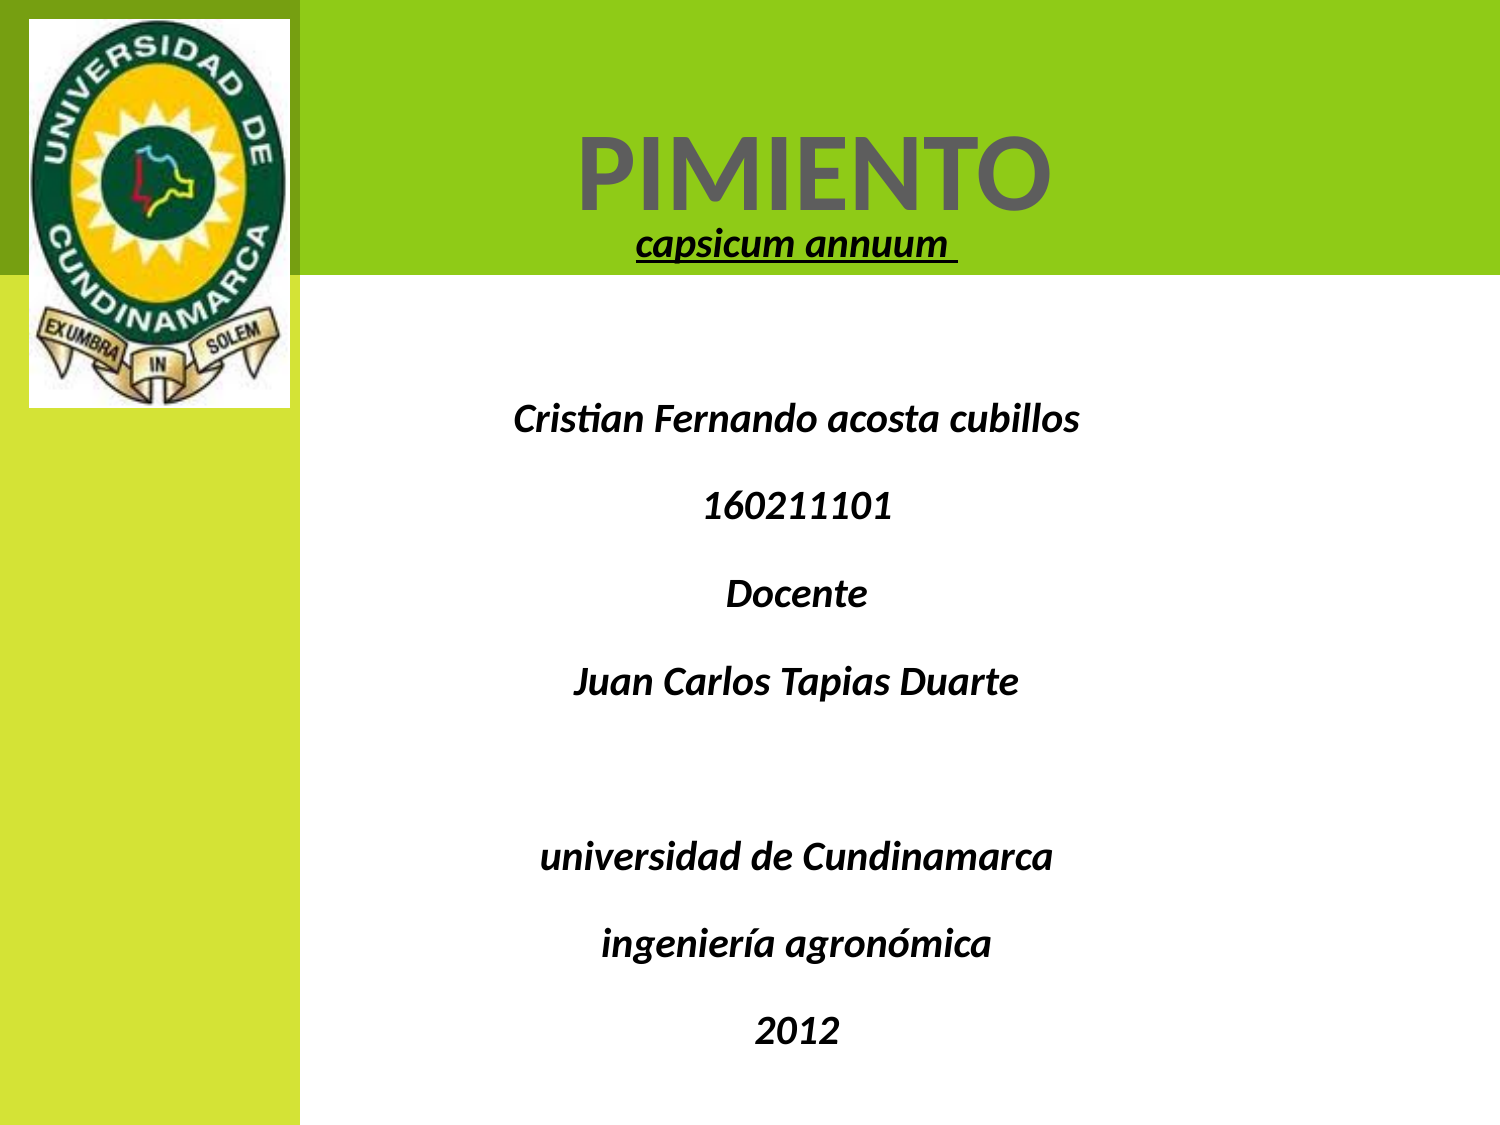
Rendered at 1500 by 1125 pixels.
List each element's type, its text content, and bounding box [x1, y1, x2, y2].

list capsicum annuum Cristian Fernando acosta cubillos 160211101 Docente Juan Carlos Tapias Duarte universidad de Cundinamarca ingeniería agronómica 2012 [265, 208, 1329, 1108]
picture [29, 18, 290, 409]
text_box PIMIENTO [478, 89, 1152, 240]
